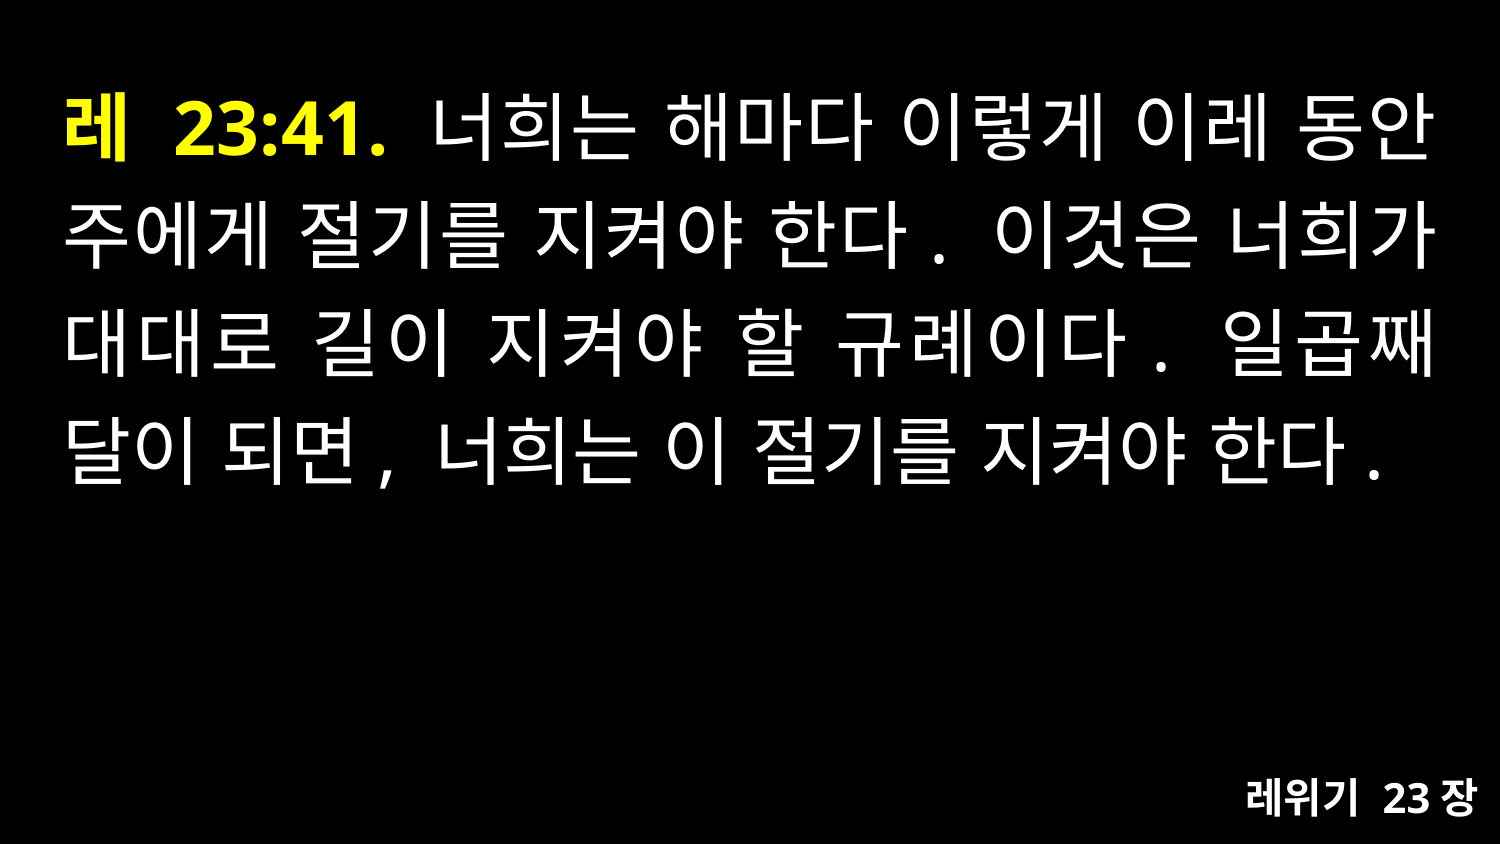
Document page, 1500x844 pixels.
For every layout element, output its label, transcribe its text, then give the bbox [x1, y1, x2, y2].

subtitle 레위기 23장 [916, 770, 1500, 844]
title 레 23:41. 너희는 해마다 이렇게 이레 동안 주에게 절기를 지켜야 한다. 이것은 너희가 대대로 길이 지켜야 할 규례이다. 일곱째 달이 되면, 너희는 이 절기를 지켜야 한다. [0, 0, 1500, 844]
